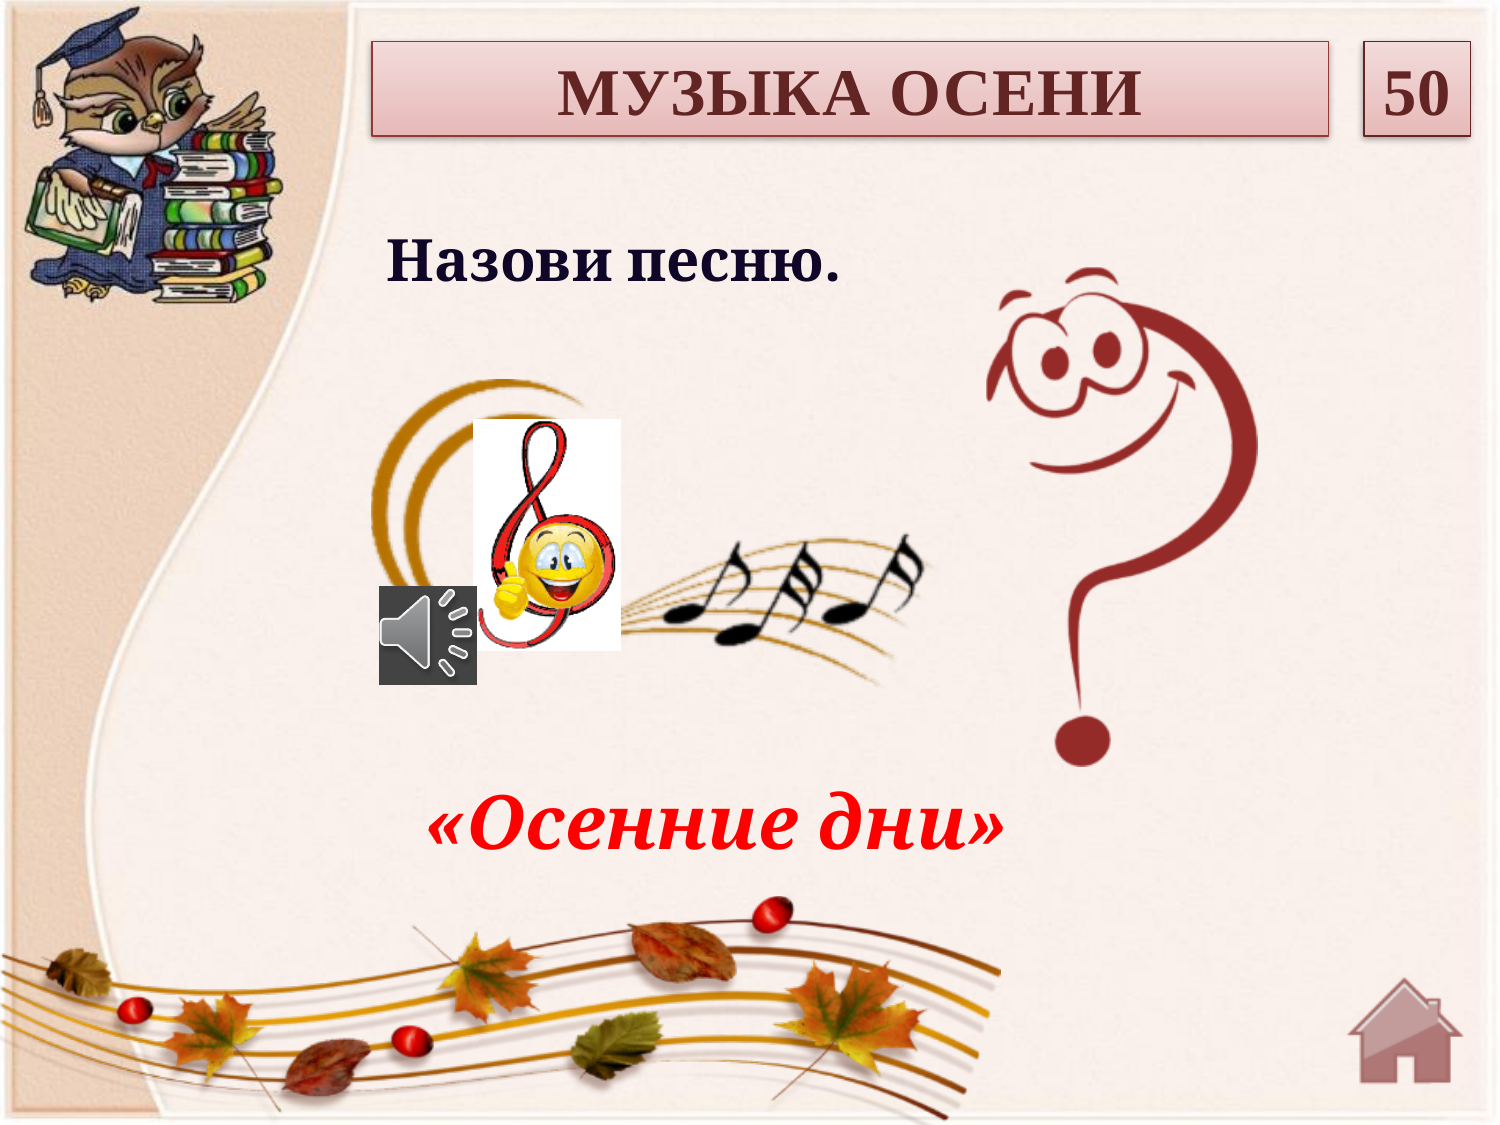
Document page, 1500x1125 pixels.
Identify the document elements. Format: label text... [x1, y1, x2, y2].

text_box Назови песню. [371, 215, 1049, 301]
text_box «Осенние дни» [378, 767, 1056, 872]
text_box 50 [1363, 41, 1471, 137]
picture [0, 0, 1500, 1125]
text_box МУЗЫКА ОСЕНИ [371, 41, 1329, 137]
